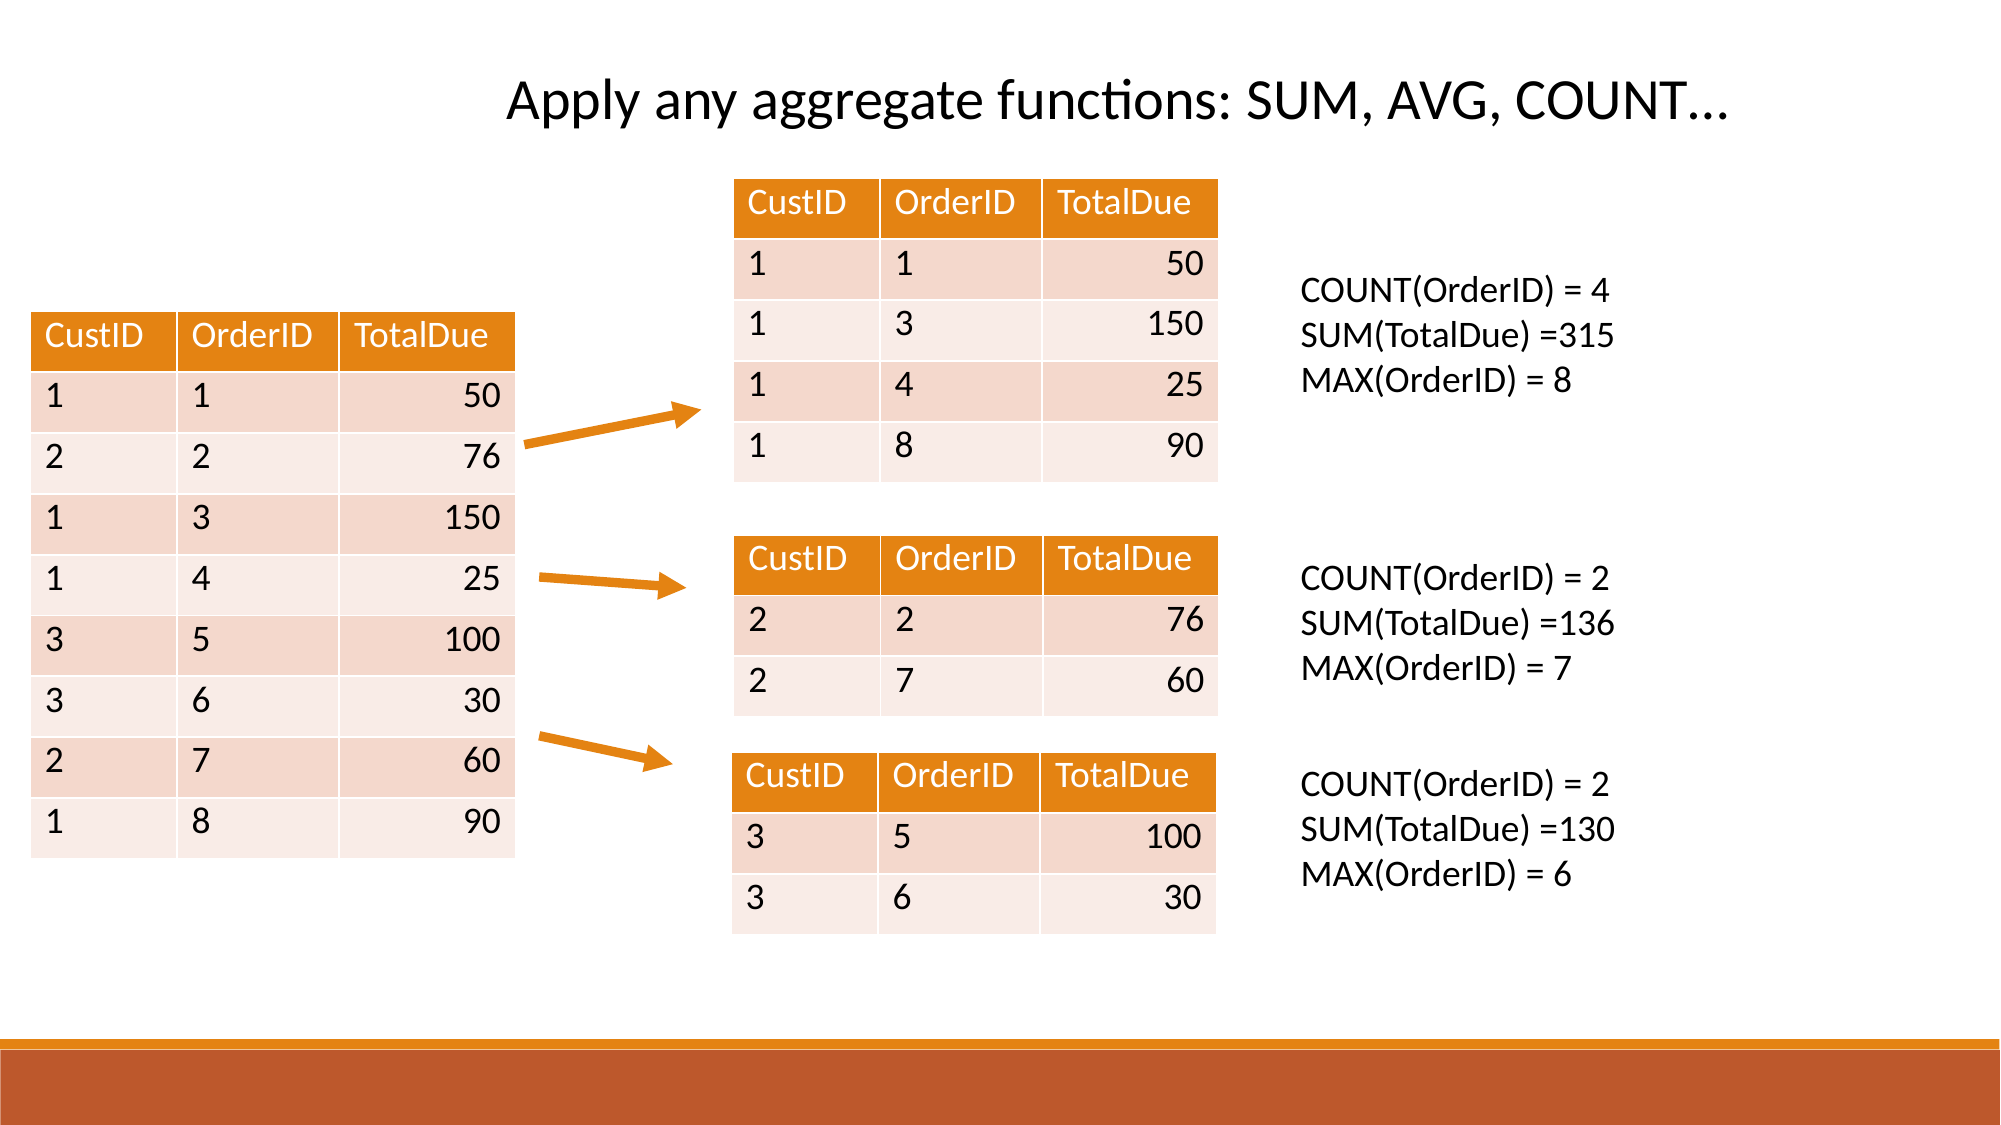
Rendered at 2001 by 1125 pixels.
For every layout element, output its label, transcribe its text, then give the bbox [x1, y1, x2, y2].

table_cell 3 [732, 814, 877, 873]
table_header TotalDue [1041, 753, 1216, 812]
table_cell 30 [340, 677, 515, 736]
table_cell 1 [31, 799, 176, 858]
table_cell 1 [31, 495, 176, 554]
text_box COUNT(OrderID) = 4 SUM(TotalDue) =315 MAX(OrderID) = 8 [1285, 258, 1631, 408]
table_cell 25 [340, 556, 515, 615]
table_header TotalDue [340, 312, 515, 371]
table_cell 150 [340, 495, 515, 554]
table_header OrderID [178, 312, 338, 371]
table_cell 2 [734, 657, 880, 716]
table_cell 2 [178, 434, 338, 493]
text_box COUNT(OrderID) = 2 SUM(TotalDue) =130 MAX(OrderID) = 6 [1285, 751, 1631, 902]
table_header TotalDue [1043, 179, 1218, 238]
table_cell 4 [881, 362, 1041, 421]
table_cell 2 [734, 596, 880, 655]
table_cell 60 [340, 738, 515, 797]
table_cell 1 [31, 373, 176, 432]
table_header CustID [734, 536, 880, 595]
table_cell 1 [881, 240, 1041, 299]
table_cell 100 [340, 616, 515, 675]
table_cell 50 [340, 373, 515, 432]
table_cell 1 [31, 556, 176, 615]
table_cell 8 [178, 799, 338, 858]
table_cell 3 [732, 875, 877, 934]
text_box COUNT(OrderID) = 2 SUM(TotalDue) =136 MAX(OrderID) = 7 [1285, 545, 1631, 696]
table_cell 90 [340, 799, 515, 858]
table_cell 5 [879, 814, 1039, 873]
table_header CustID [734, 179, 879, 238]
table_cell 3 [881, 301, 1041, 360]
table_header OrderID [881, 536, 1042, 595]
table_cell 150 [1043, 301, 1218, 360]
table_header CustID [31, 312, 176, 371]
table_cell 3 [178, 495, 338, 554]
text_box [538, 735, 674, 765]
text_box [538, 576, 687, 589]
table_cell 7 [178, 738, 338, 797]
table_cell 4 [178, 556, 338, 615]
table_cell 2 [31, 738, 176, 797]
table_cell 1 [734, 240, 879, 299]
table_header OrderID [881, 179, 1041, 238]
table_cell 30 [1041, 875, 1216, 934]
table_cell 6 [879, 875, 1039, 934]
table_cell 50 [1043, 240, 1218, 299]
table_cell 60 [1044, 657, 1218, 716]
table_header OrderID [879, 753, 1039, 812]
table_cell 3 [31, 677, 176, 736]
table_cell 2 [31, 434, 176, 493]
table_cell 1 [734, 423, 879, 482]
table_cell 90 [1043, 423, 1218, 482]
table_cell 1 [734, 362, 879, 421]
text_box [523, 409, 702, 446]
table_cell 3 [31, 616, 176, 675]
table_cell 7 [881, 657, 1042, 716]
table_cell 1 [178, 373, 338, 432]
table_cell 5 [178, 616, 338, 675]
text_box Apply any aggregate functions: SUM, AVG, COUNT… [491, 53, 1744, 139]
table_cell 100 [1041, 814, 1216, 873]
table_cell 8 [881, 423, 1041, 482]
table_cell 6 [178, 677, 338, 736]
table_cell 76 [340, 434, 515, 493]
table_cell 2 [881, 596, 1042, 655]
table_header TotalDue [1044, 536, 1218, 595]
table_header CustID [732, 753, 877, 812]
table_cell 76 [1044, 596, 1218, 655]
table_cell 25 [1043, 362, 1218, 421]
table_cell 1 [734, 301, 879, 360]
